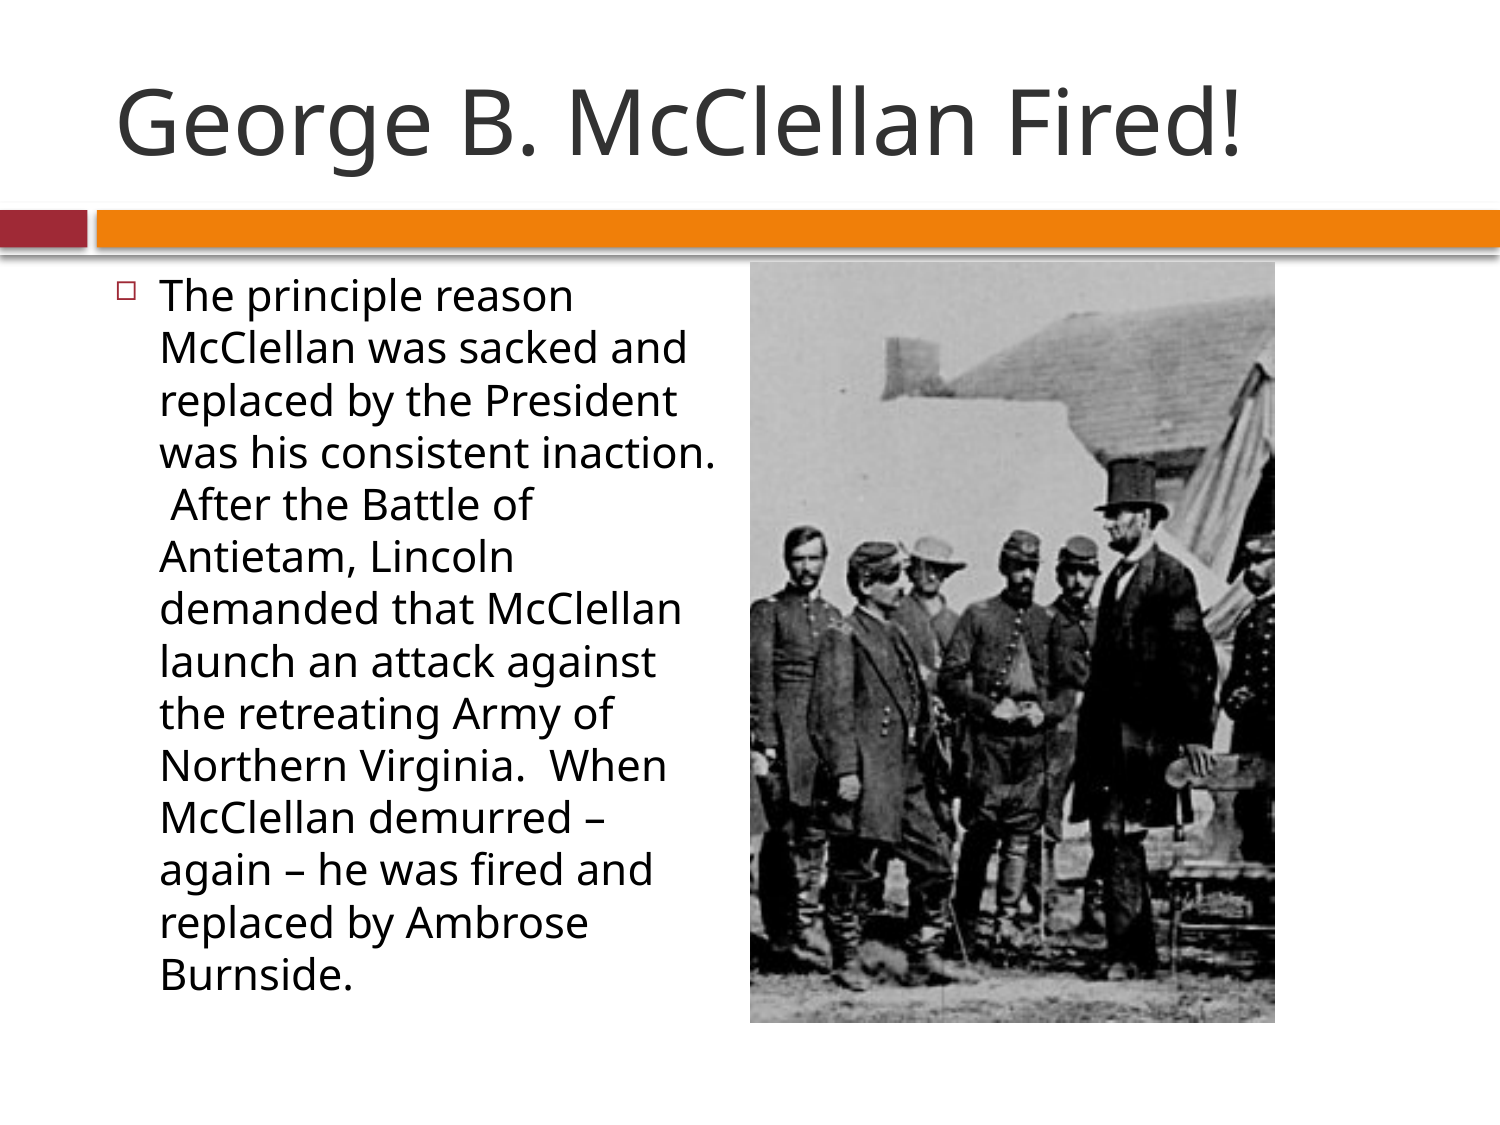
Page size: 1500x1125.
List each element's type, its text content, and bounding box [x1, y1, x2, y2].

list The principle reason McClellan was sacked and replaced by the President was his consistent inaction. After the Battle of Antietam, Lincoln demanded that McClellan launch an attack against the retreating Army of Northern Virginia. When McClellan demurred – again – he was fired and replaced by Ambrose Burnside. [99, 260, 738, 1011]
title George B. McClellan Fired! [99, 37, 1438, 200]
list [749, 262, 1276, 1023]
